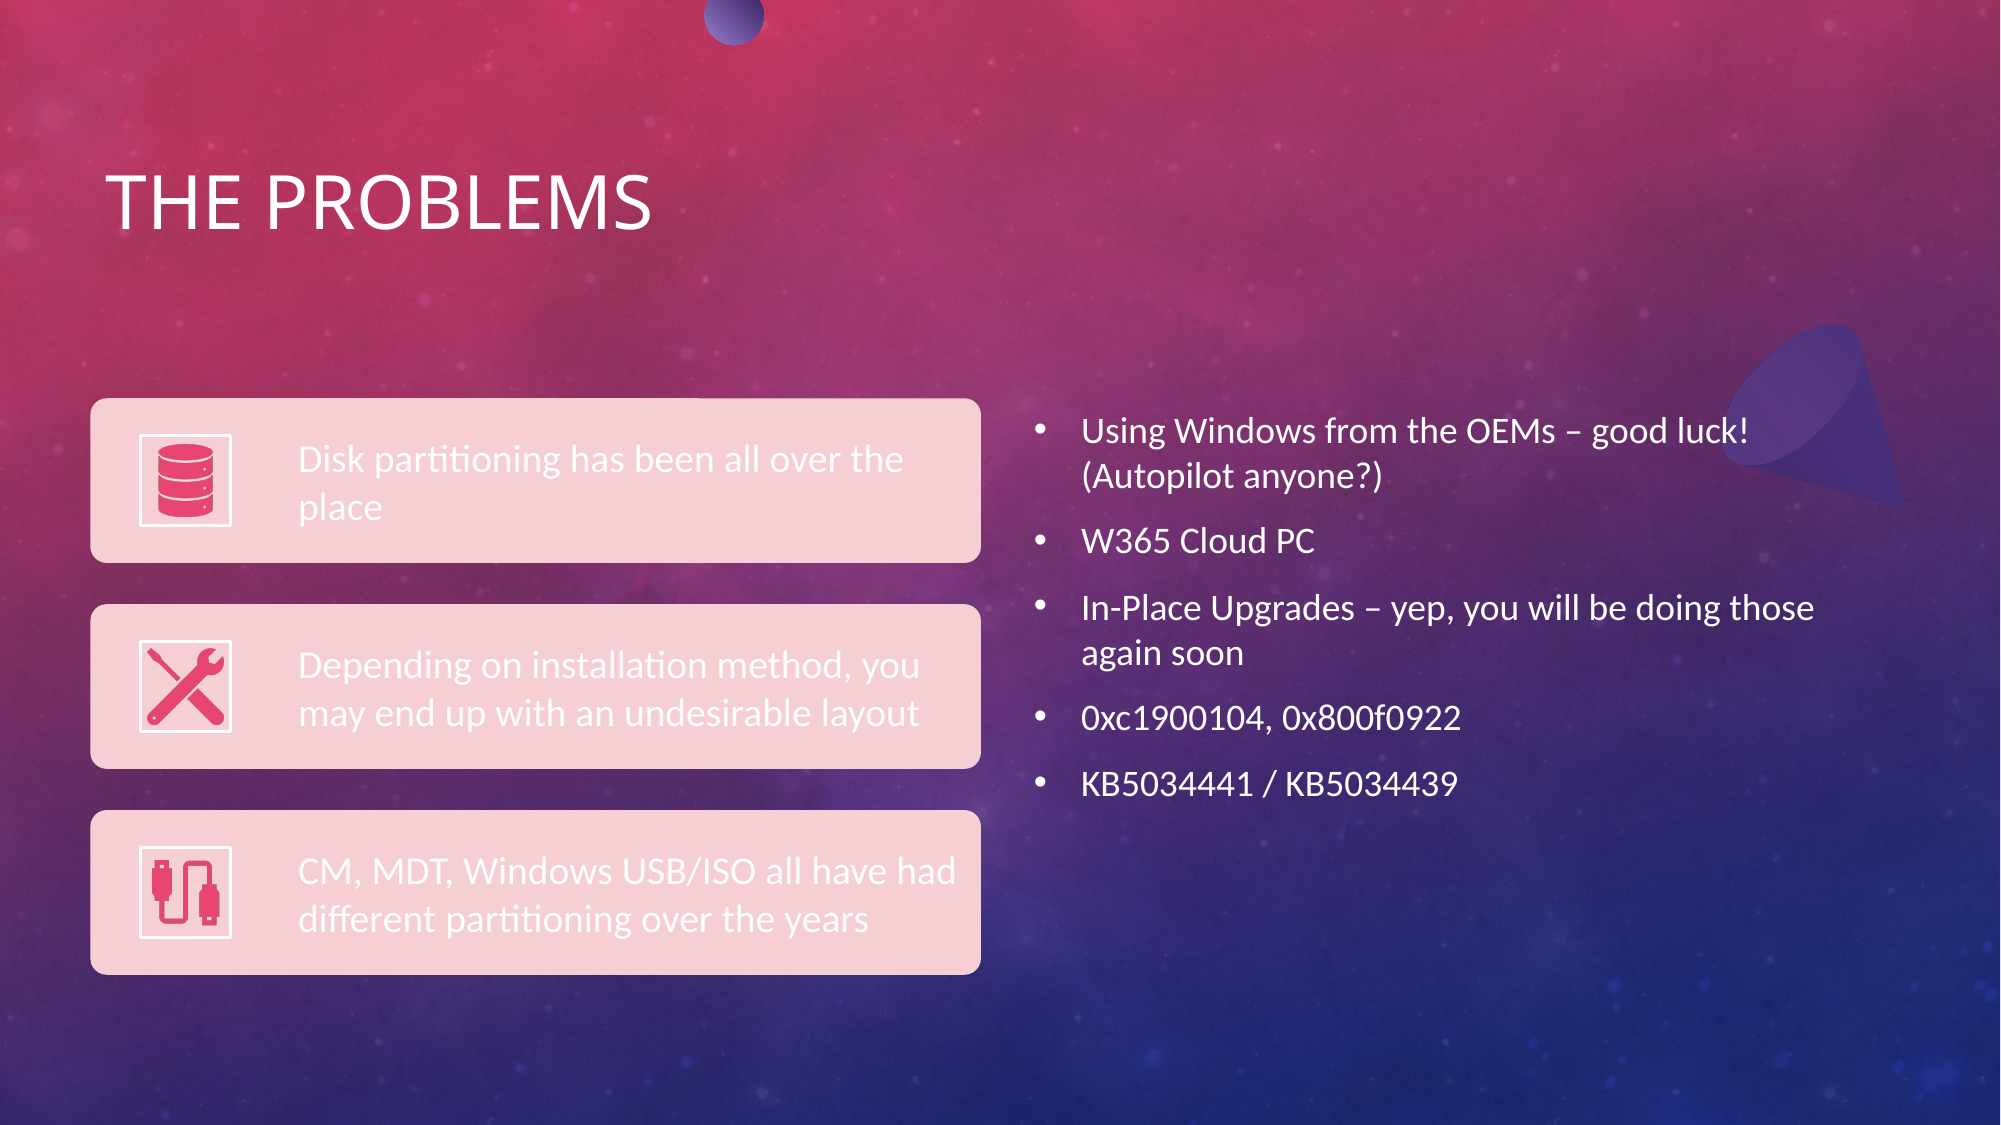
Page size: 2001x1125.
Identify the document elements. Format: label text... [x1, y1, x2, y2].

list Using Windows from the OEMs – good luck! (Autopilot anyone?) W365 Cloud PC In-Place Upgrades – yep, you will be doing those again soon 0xc1900104, 0x800f0922 KB5034441 / KB5034439 [1019, 398, 1911, 1045]
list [90, 397, 982, 976]
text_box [1702, 332, 1922, 541]
title The Problems [90, 90, 1911, 309]
text_box [703, 0, 766, 47]
picture [0, 0, 2001, 1125]
